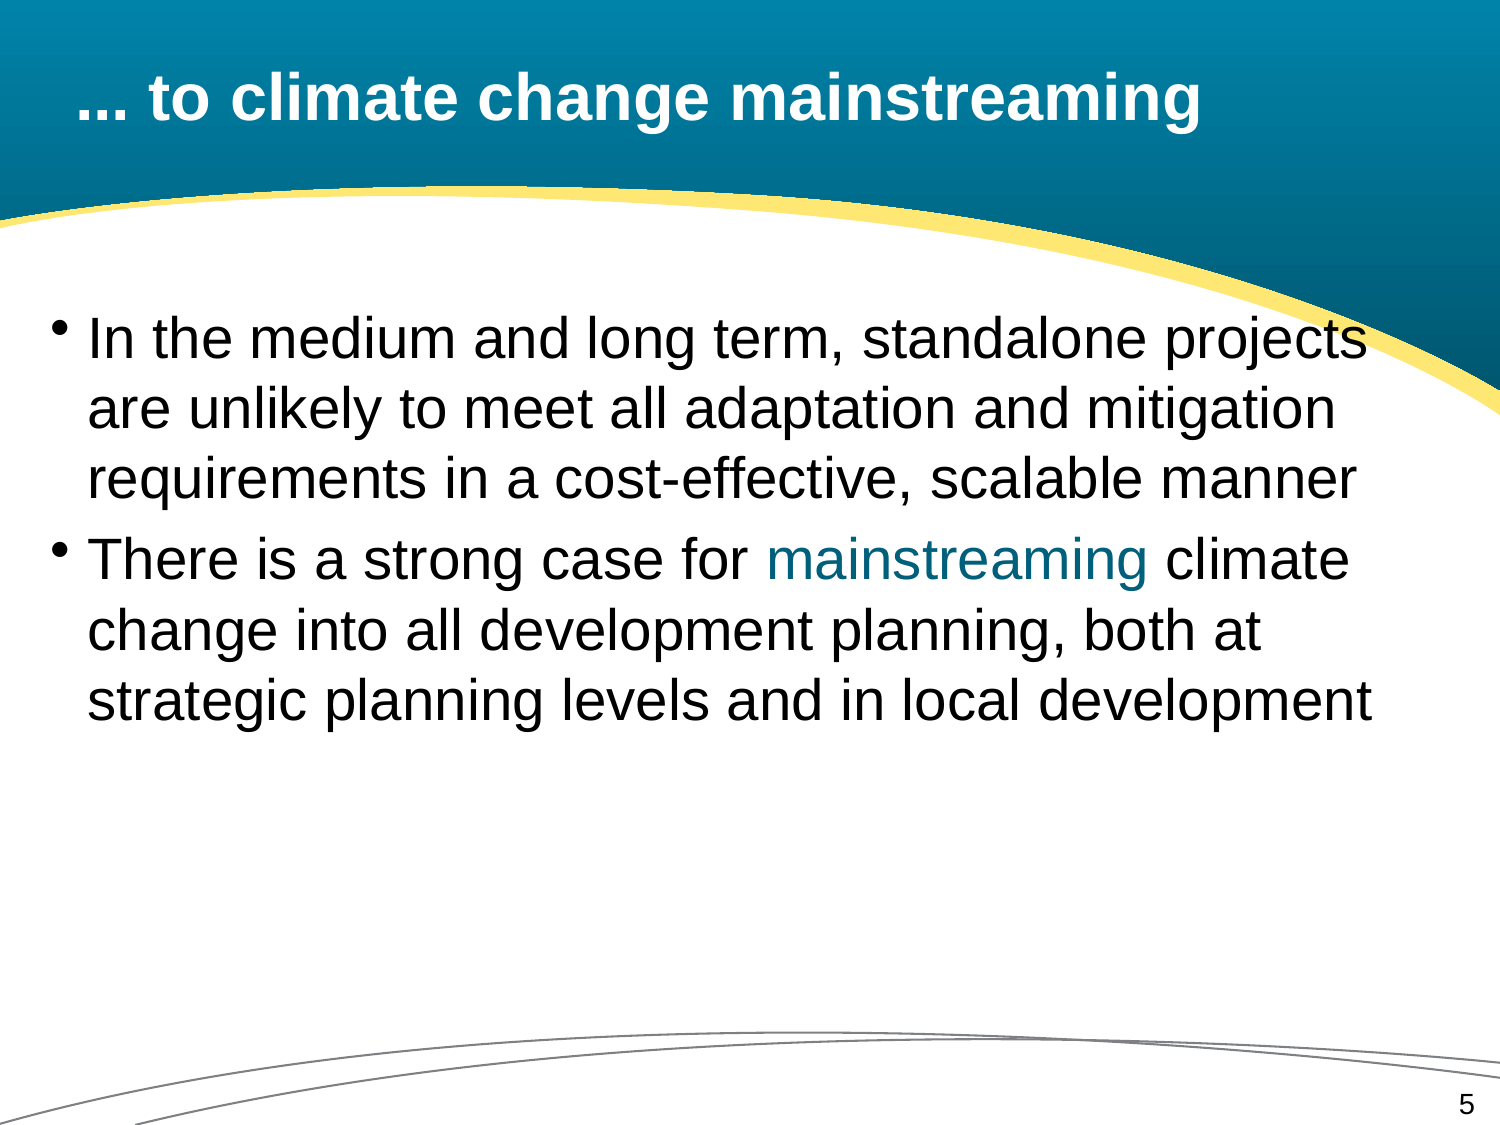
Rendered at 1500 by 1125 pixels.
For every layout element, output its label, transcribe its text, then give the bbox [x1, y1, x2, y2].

title ... to climate change mainstreaming [74, 0, 1476, 188]
slide_number 5 [1124, 1084, 1476, 1113]
list In the medium and long term, standalone projects are unlikely to meet all adaptation and mitigation requirements in a cost-effective, scalable manner There is a strong case for mainstreaming climate change into all development planning, both at strategic planning levels and in local development [49, 299, 1451, 1088]
